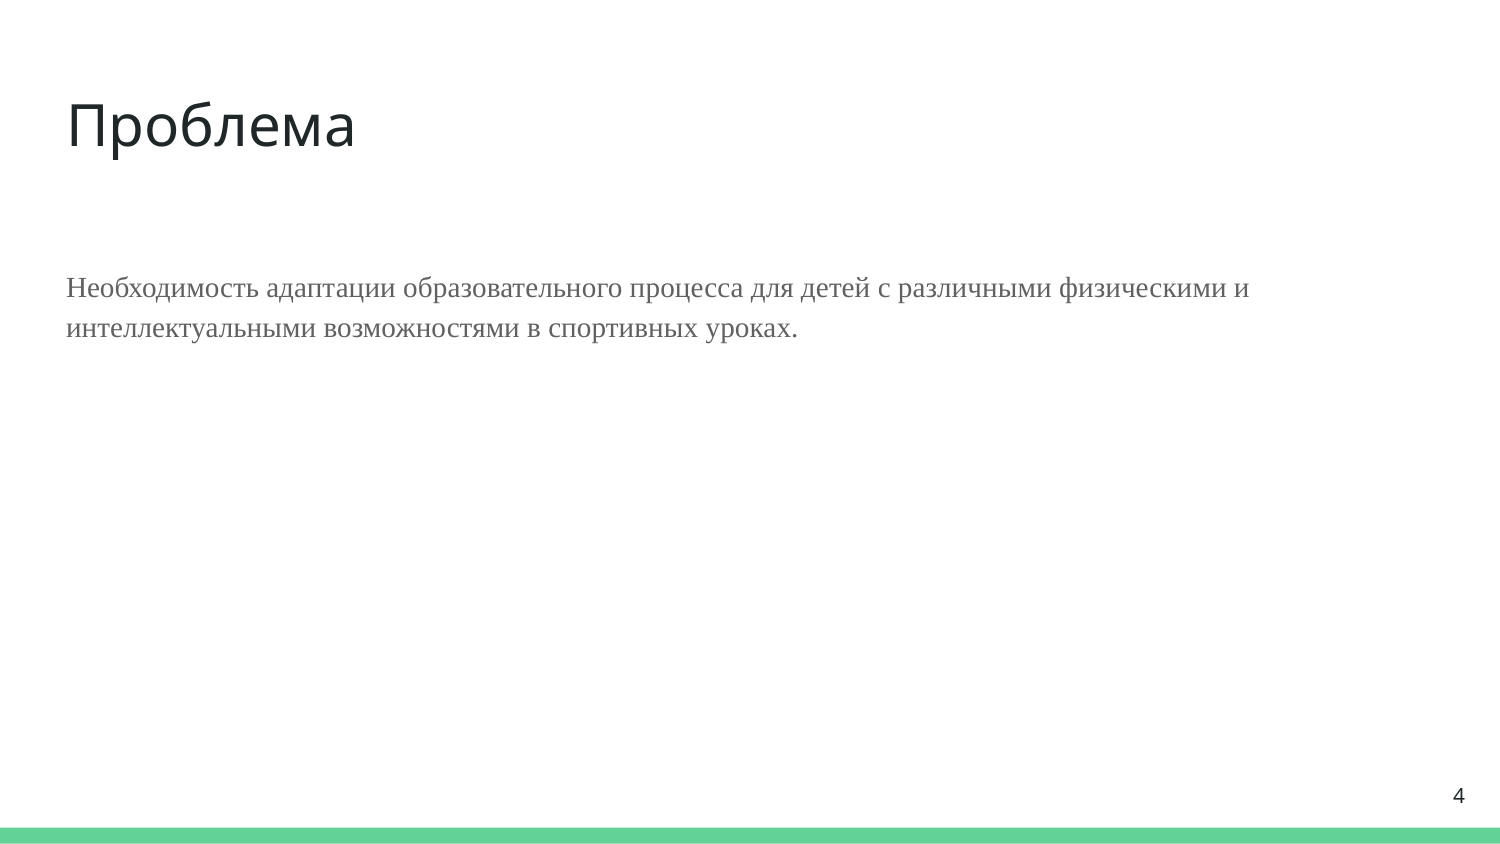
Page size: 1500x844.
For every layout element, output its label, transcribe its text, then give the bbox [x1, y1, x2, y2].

title Проблема [51, 72, 1449, 167]
list Необходимость адаптации образовательного процесса для детей с различными физическими и интеллектуальными возможностями в спортивных уроках. [51, 248, 1449, 774]
slide_number 4 [1389, 764, 1480, 830]
